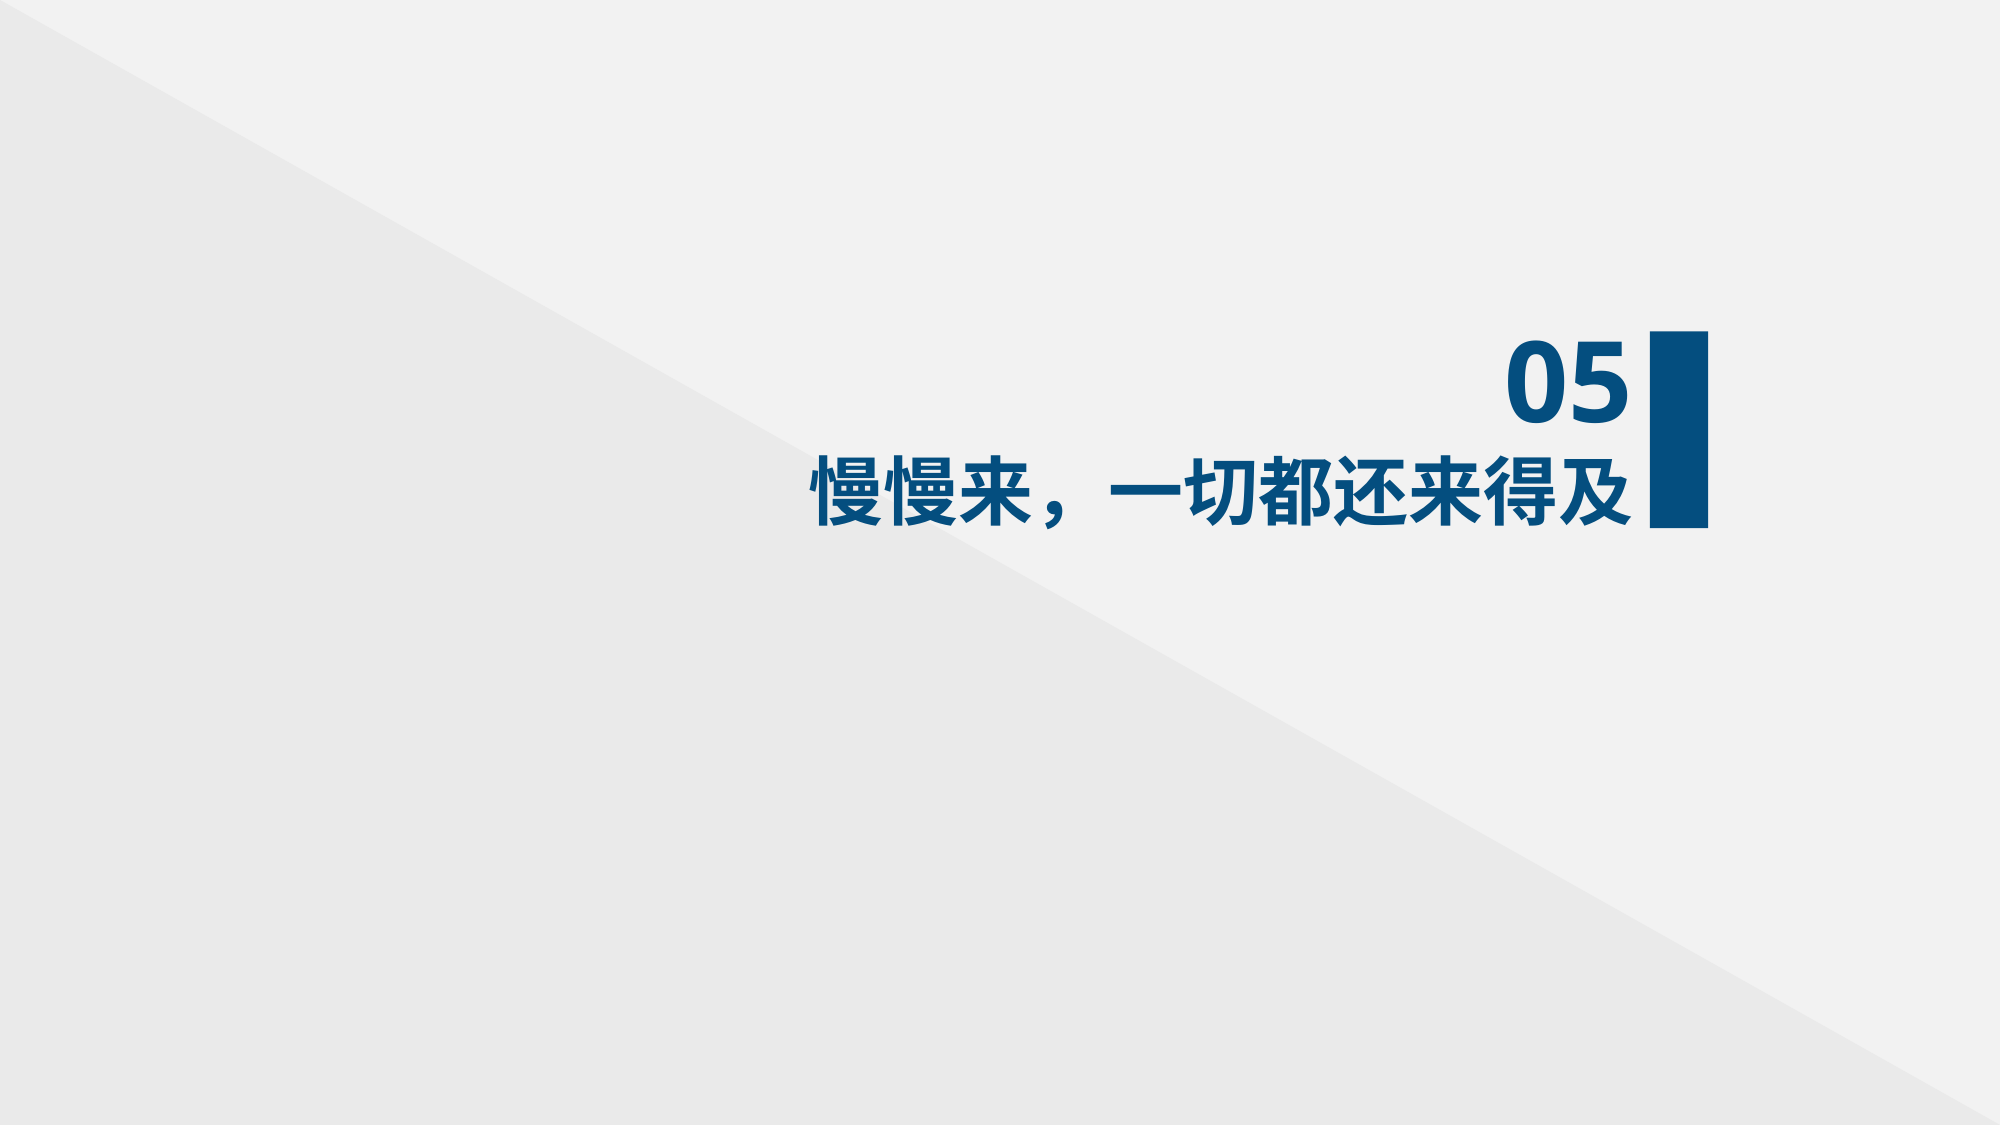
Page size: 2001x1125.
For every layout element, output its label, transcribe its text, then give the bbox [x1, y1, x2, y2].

text_box [0, 0, 2000, 1125]
text_box 05 慢慢来，一切都还来得及 [772, 302, 1648, 542]
